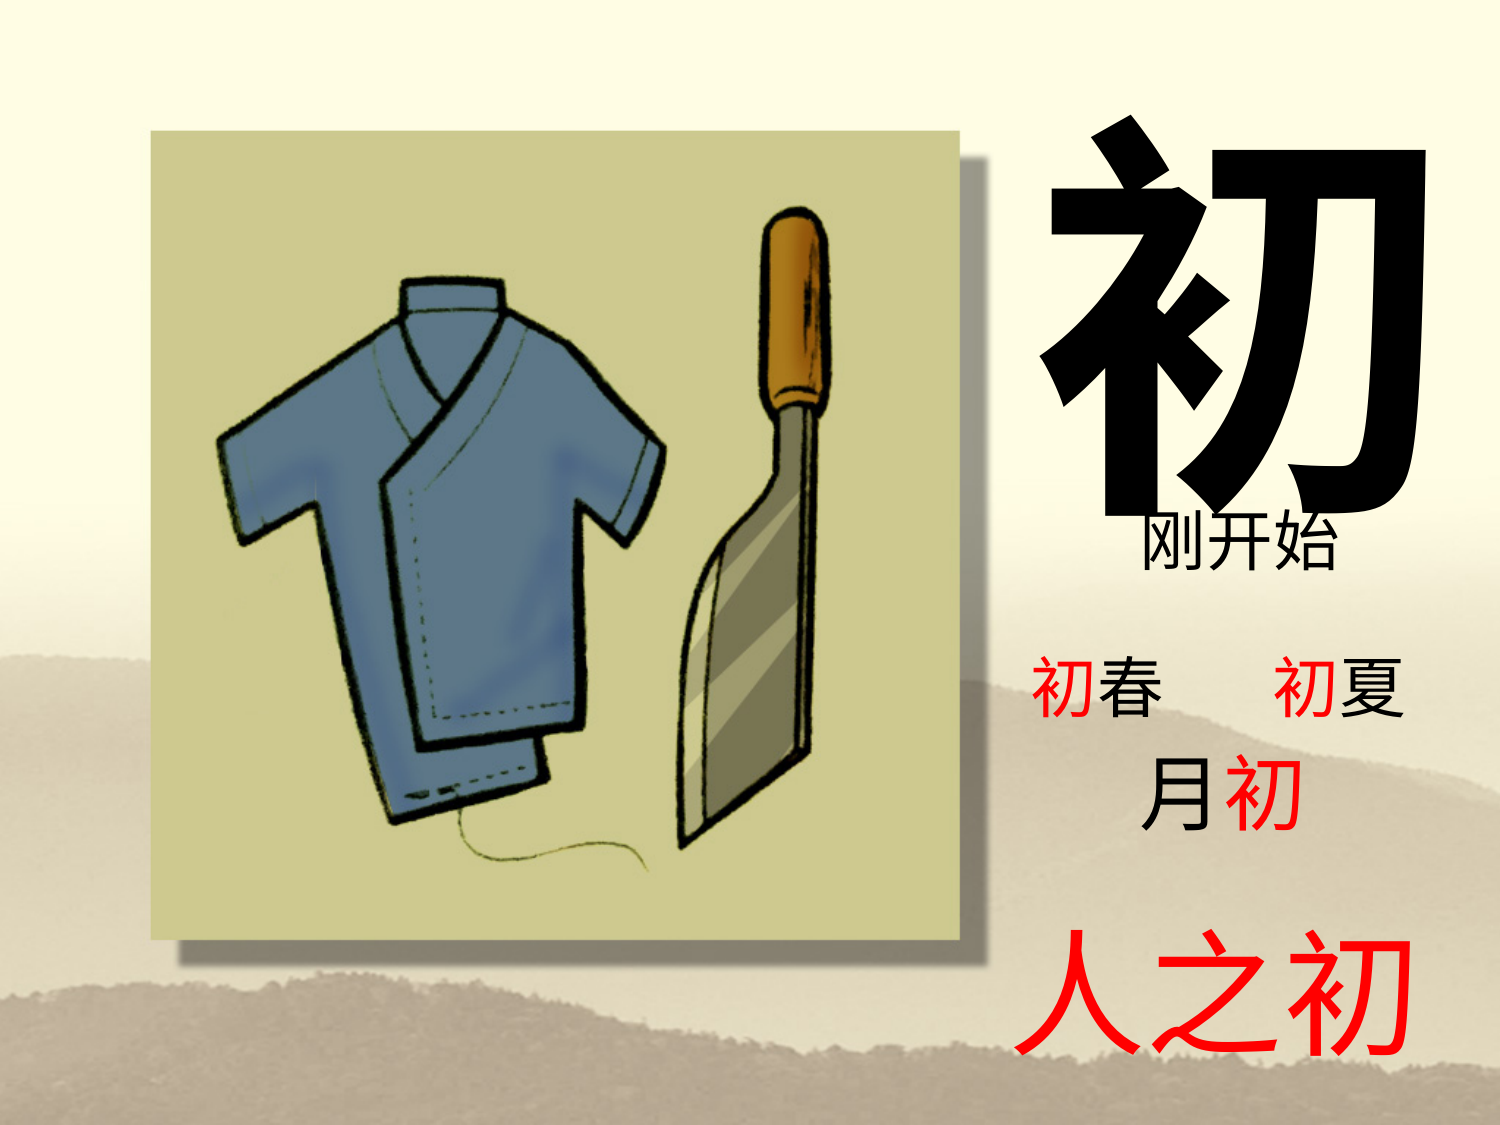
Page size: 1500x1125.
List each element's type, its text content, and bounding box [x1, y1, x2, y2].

text_box 初 [1015, 45, 1465, 691]
picture [0, 0, 1500, 1125]
text_box 刚开始 [1125, 491, 1356, 587]
text_box 月初 [1125, 733, 1380, 849]
text_box 人之初 [993, 900, 1487, 1081]
text_box 初春 [1015, 637, 1200, 733]
text_box 初夏 [1258, 637, 1430, 733]
